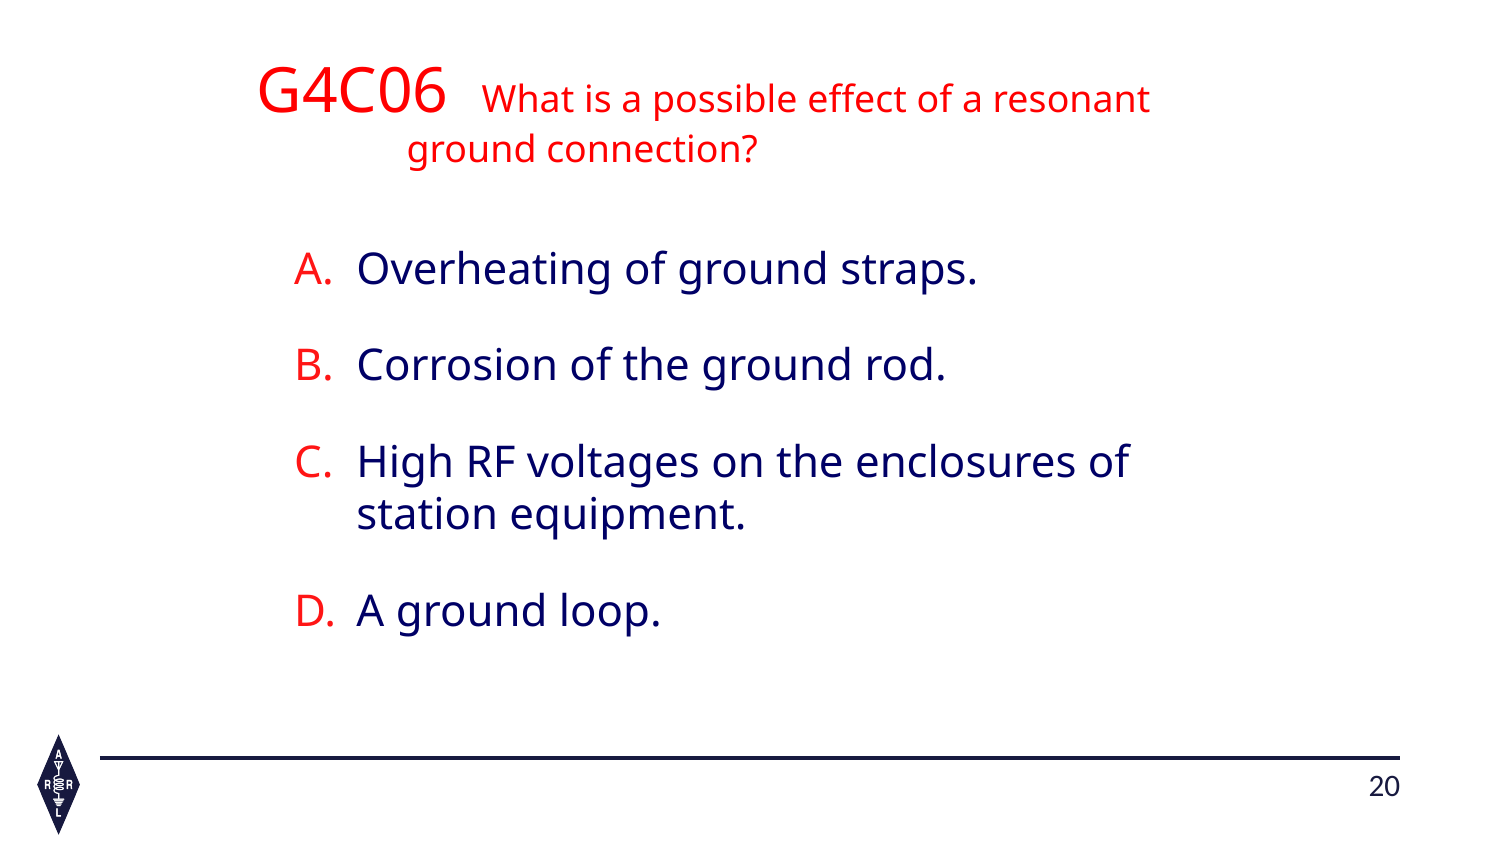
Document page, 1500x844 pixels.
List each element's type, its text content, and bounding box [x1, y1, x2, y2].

text_box G4C06 What is a possible effect of a resonant ground connection? [248, 52, 1252, 175]
picture [37, 734, 80, 835]
slide_number 20 [1302, 761, 1400, 807]
text_box Overheating of ground straps. Corrosion of the ground rod. High RF voltages on the enclosures of station equipment. A ground loop. [285, 236, 1214, 743]
